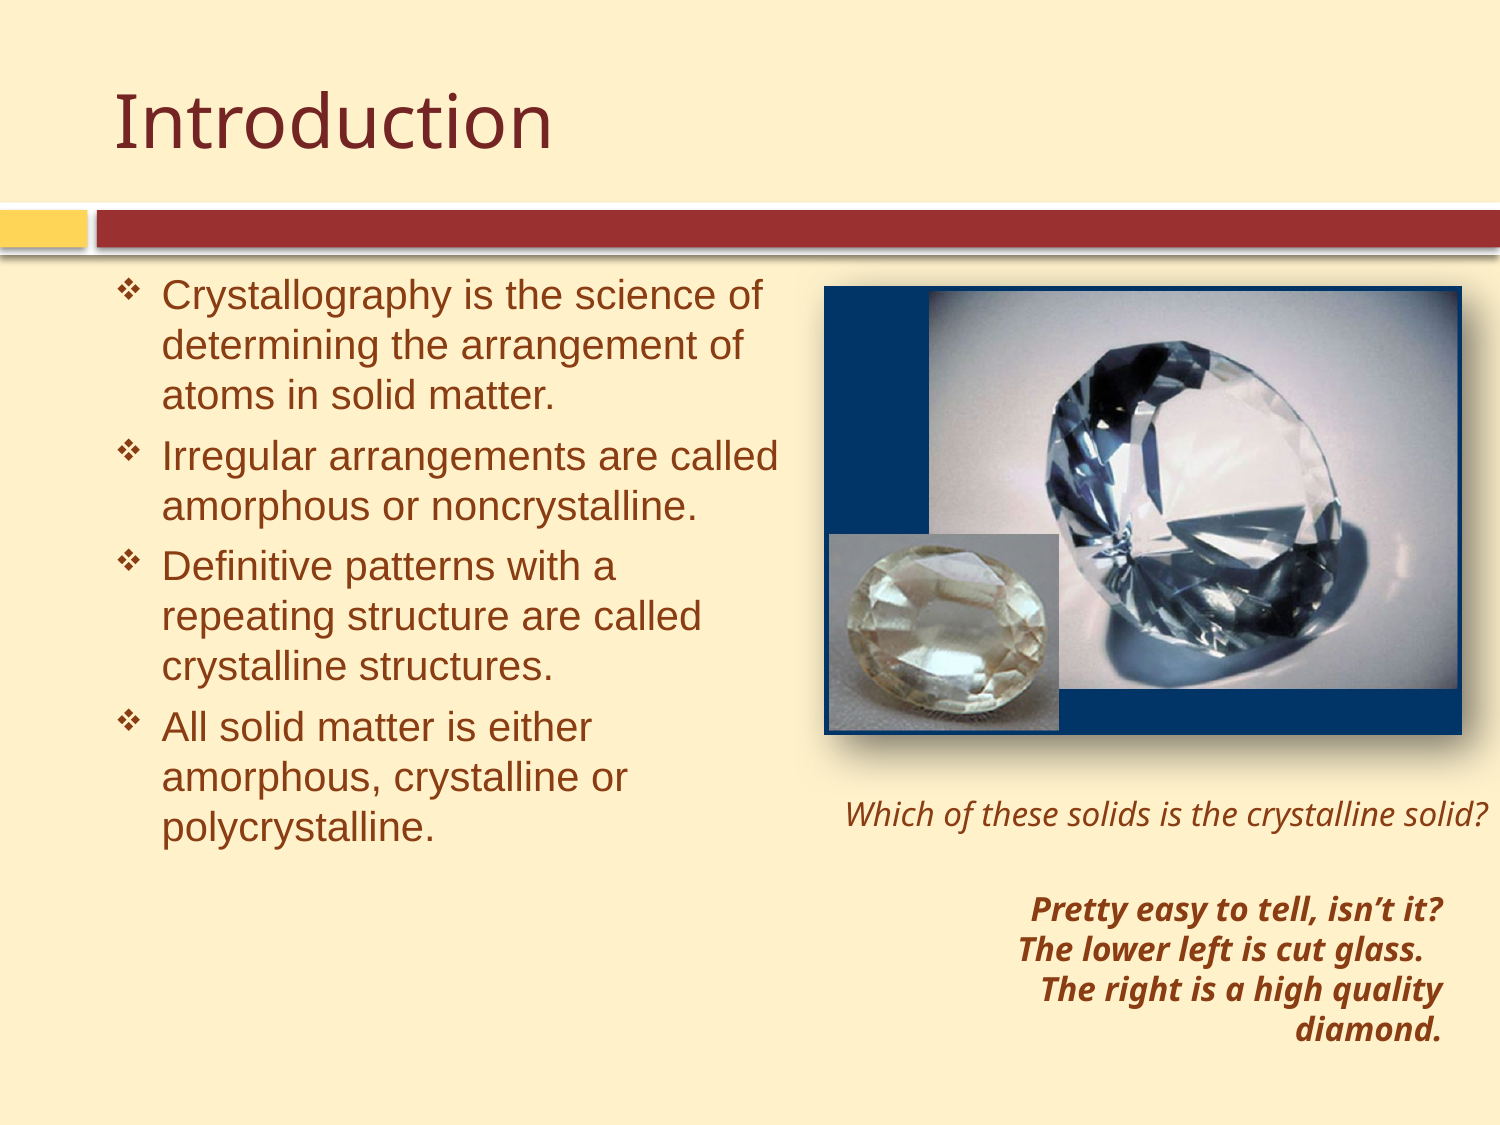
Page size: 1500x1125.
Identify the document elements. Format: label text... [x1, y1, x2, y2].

list Crystallography is the science of determining the arrangement of atoms in solid matter. Irregular arrangements are called amorphous or noncrystalline. Definitive patterns with a repeating structure are called crystalline structures. All solid matter is either amorphous, crystalline or polycrystalline. [99, 260, 796, 1011]
title Introduction [99, 37, 1438, 200]
text_box Pretty easy to tell, isn’t it? The lower left is cut glass. The right is a high quality diamond. [873, 841, 1458, 1056]
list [824, 286, 1463, 736]
text_box Which of these solids is the crystalline solid? [829, 785, 1500, 841]
